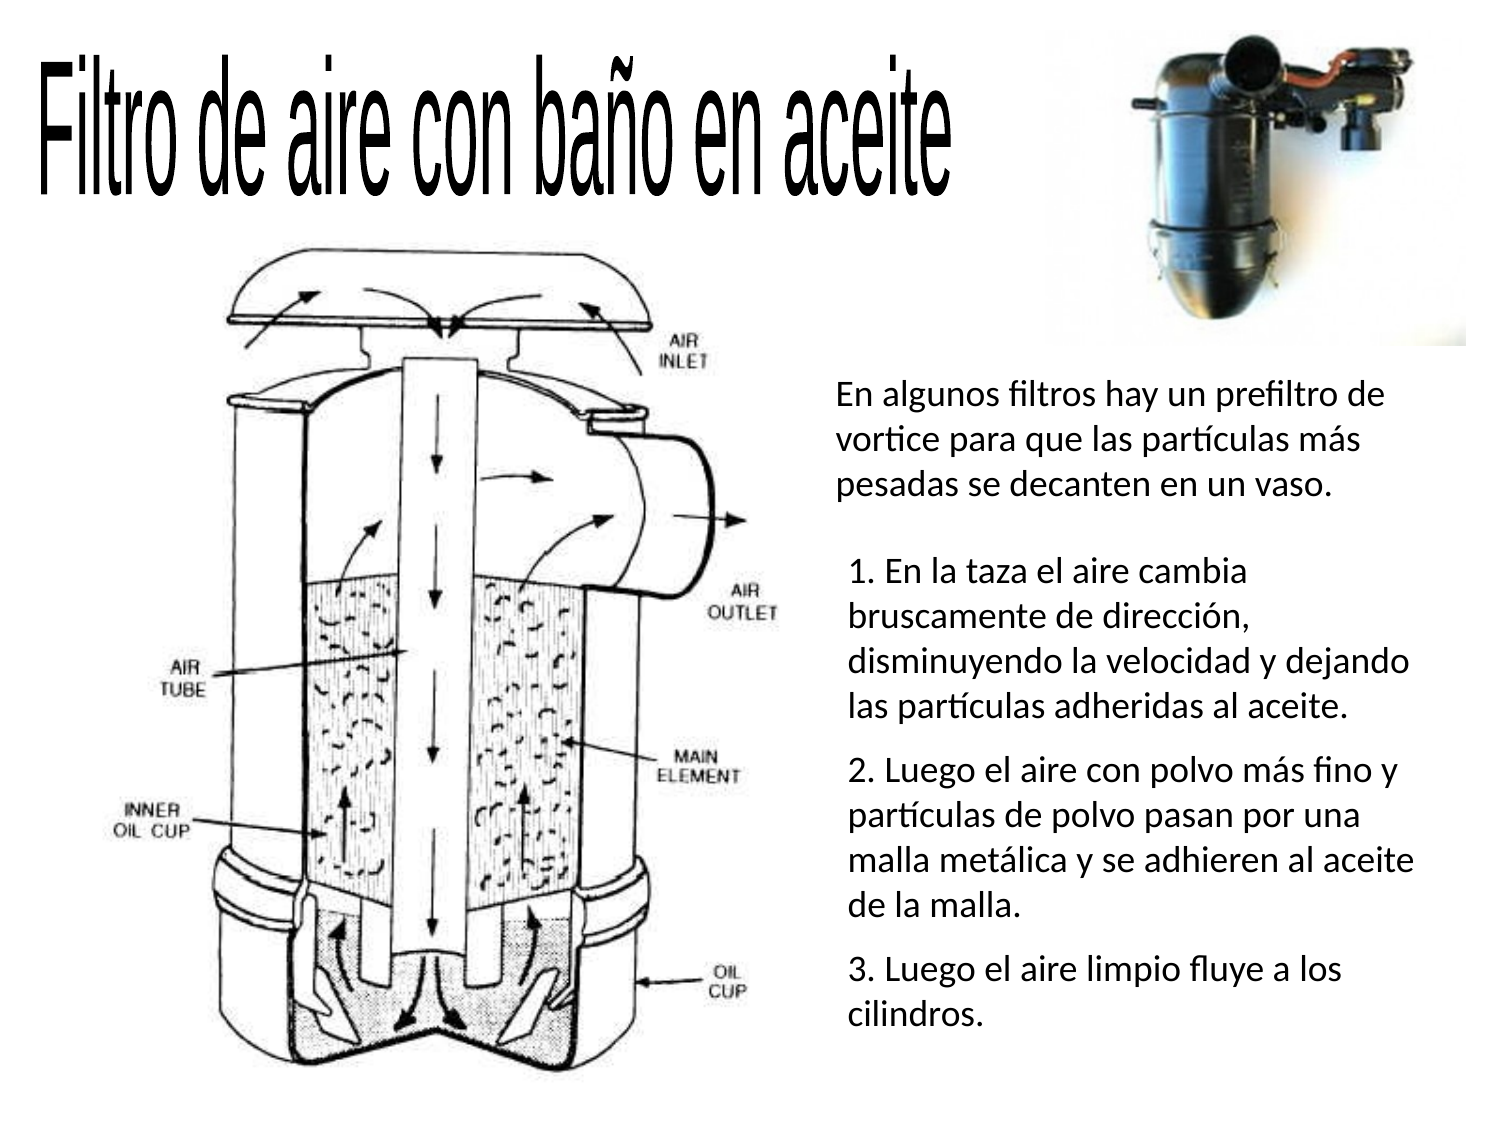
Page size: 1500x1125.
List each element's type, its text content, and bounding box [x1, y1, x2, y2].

text_box 1. En la taza el aire cambia bruscamente de dirección, disminuyendo la velocidad y dejando las partículas adheridas al aceite. 2. Luego el aire con polvo más fino y partículas de polvo pasan por una malla metálica y se adhieren al aceite de la malla. 3. Luego el aire limpio fluye a los cilindros. [866, 538, 1447, 1042]
text_box En algunos filtros hay un prefiltro de vortice para que las partículas más pesadas se decanten en un vaso. [866, 361, 1424, 512]
picture [88, 196, 862, 1090]
picture [1045, 30, 1466, 346]
